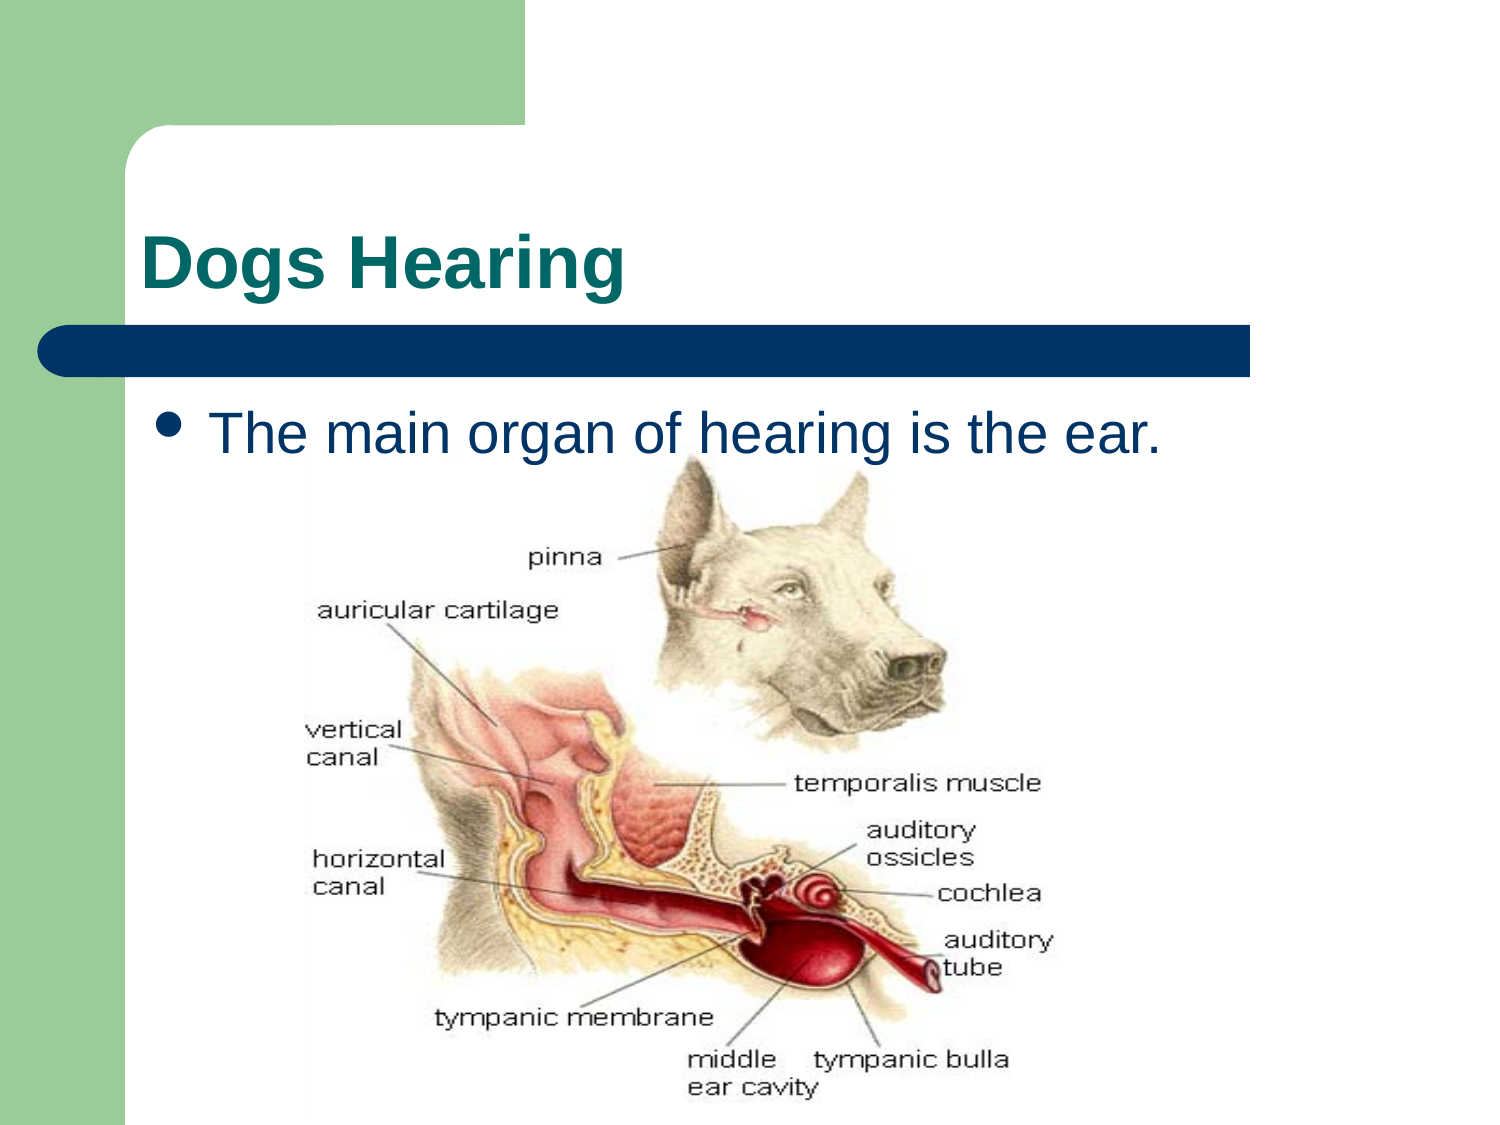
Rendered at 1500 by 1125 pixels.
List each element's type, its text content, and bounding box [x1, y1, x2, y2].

list The main organ of hearing is the ear. [137, 387, 1400, 999]
picture [303, 444, 1058, 1118]
title Dogs Hearing [124, 124, 1426, 313]
